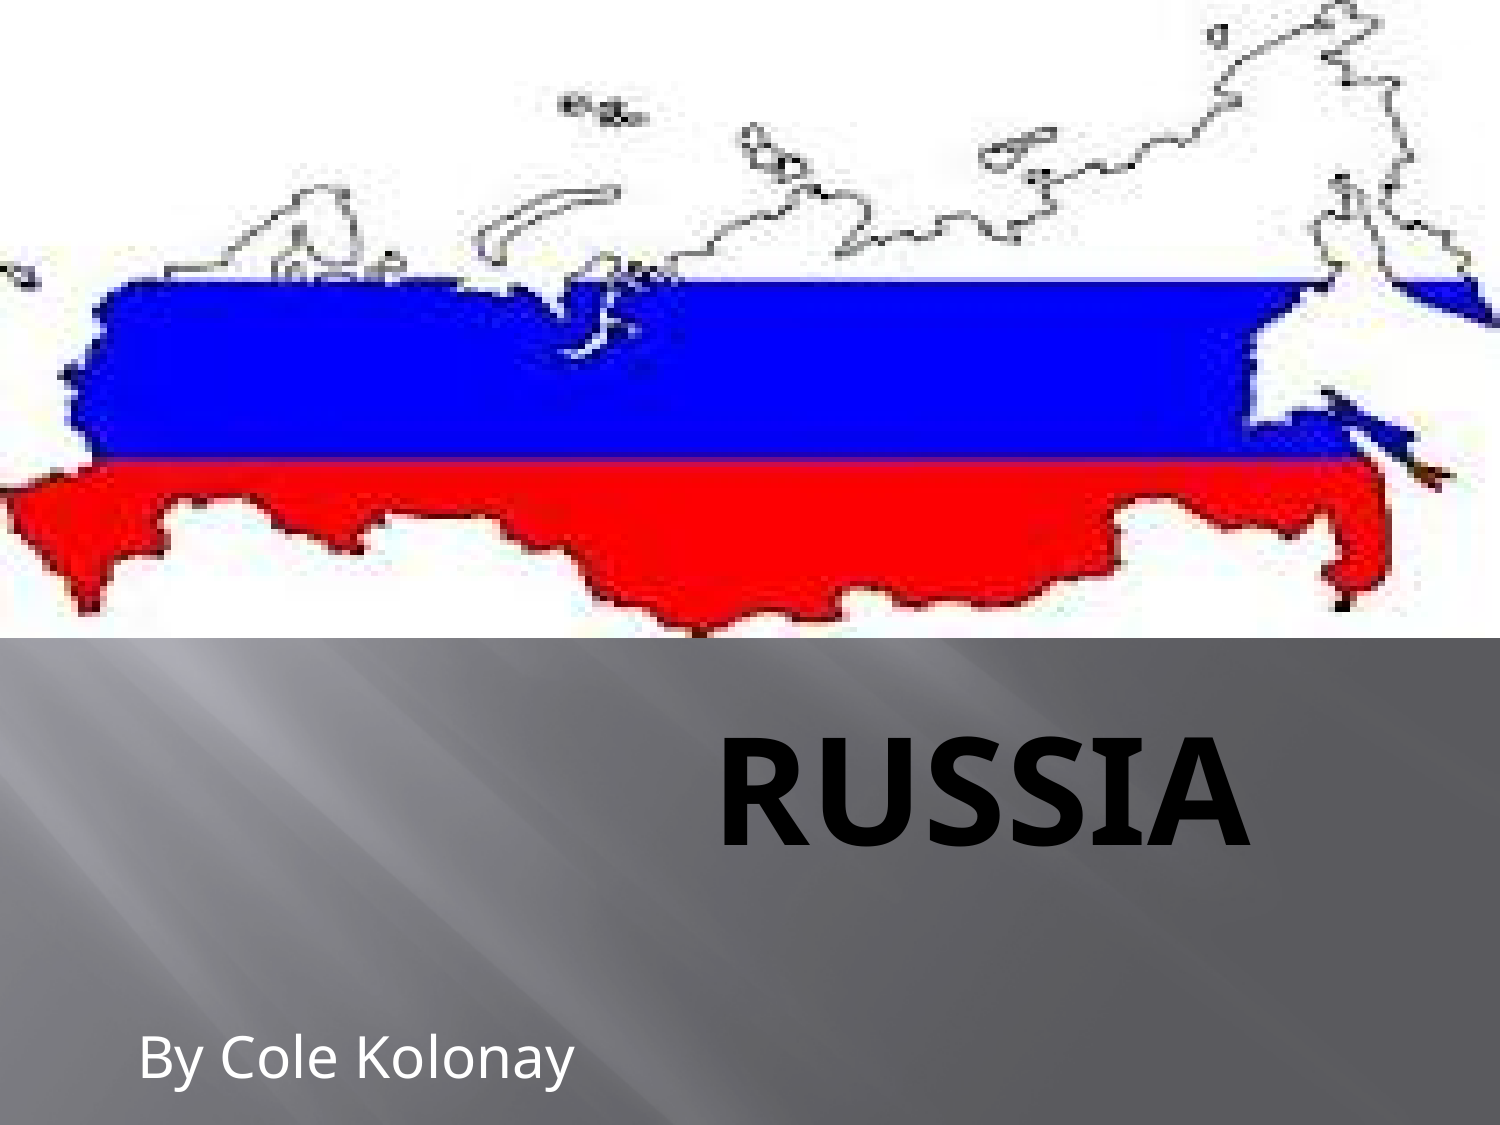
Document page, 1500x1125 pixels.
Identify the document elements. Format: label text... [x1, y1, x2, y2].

picture [0, 0, 1500, 638]
title Russia [150, 682, 1500, 875]
subtitle By Cole Kolonay [0, 1012, 750, 1125]
